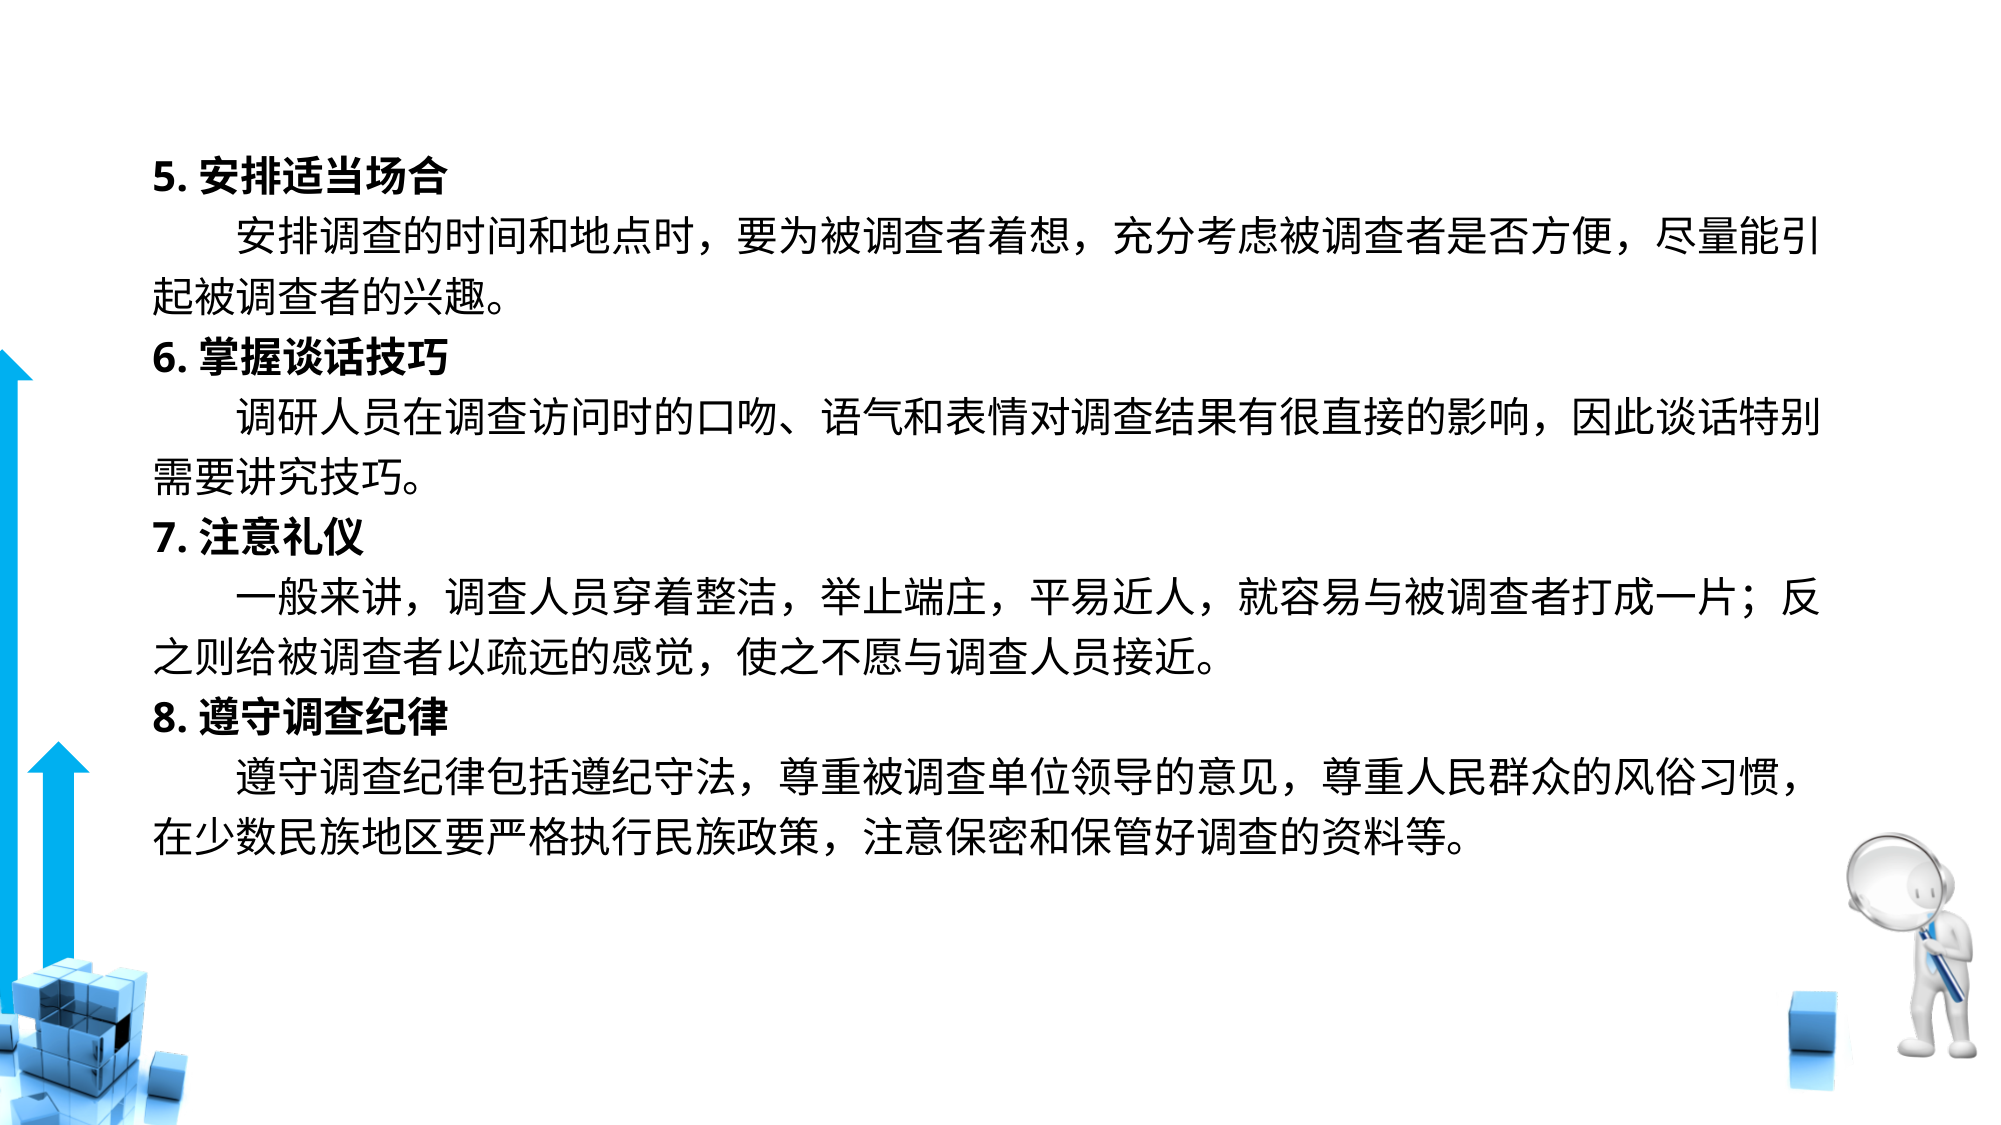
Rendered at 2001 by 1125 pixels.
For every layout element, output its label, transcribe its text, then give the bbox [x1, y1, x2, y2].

picture [0, 948, 193, 1125]
title 5.安排适当场合 安排调查的时间和地点时，要为被调查者着想，充分考虑被调查者是否方便，尽量能引起被调查者的兴趣。 6.掌握谈话技巧 调研人员在调查访问时的口吻、语气和表情对调查结果有很直接的影响，因此谈话特别需要讲究技巧。 7.注意礼仪 一般来讲，调查人员穿着整洁，举止端庄，平易近人，就容易与被调查者打成一片；反之则给被调查者以疏远的感觉，使之不愿与调查人员接近。 8.遵守调查纪律 遵守调查纪律包括遵纪守法，尊重被调查单位领导的意见，尊重人民群众的风俗习惯，在少数民族地区要严格执行民族政策，注意保密和保管好调查的资料等。 [137, 132, 1863, 1048]
picture [1750, 832, 1994, 1102]
